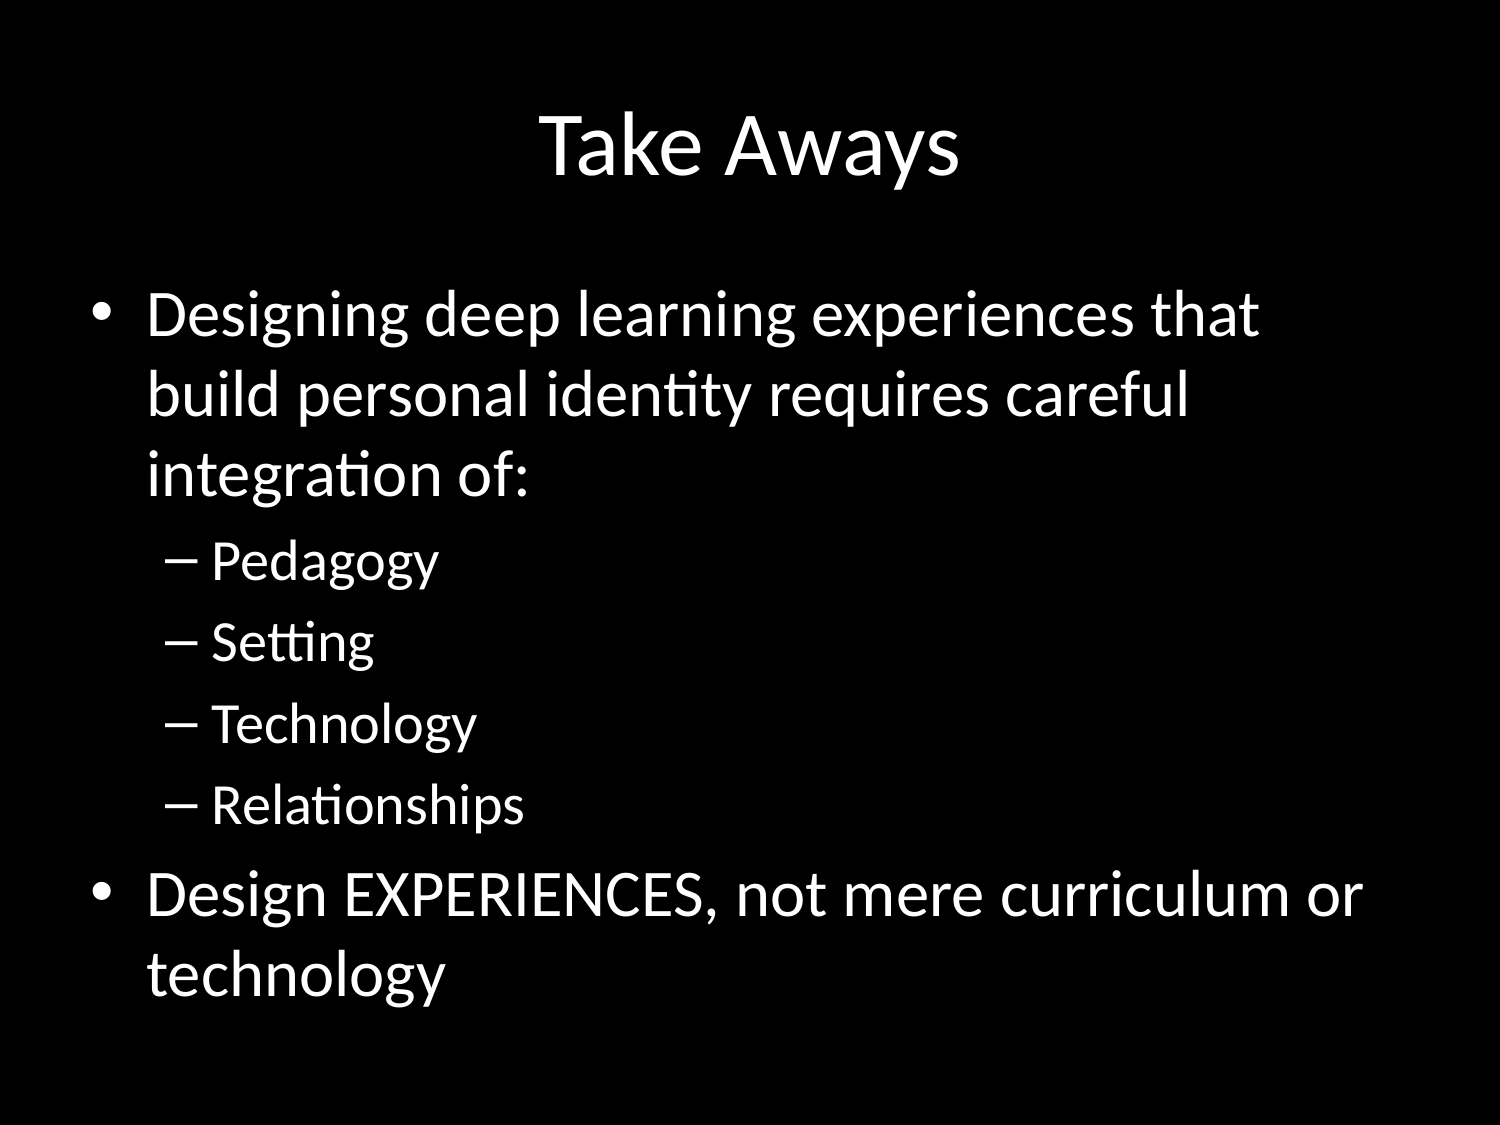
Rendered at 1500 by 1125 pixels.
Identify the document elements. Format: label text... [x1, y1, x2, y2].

title Take Aways [75, 45, 1425, 233]
list Designing deep learning experiences that build personal identity requires careful integration of: Pedagogy Setting Technology Relationships Design EXPERIENCES, not mere curriculum or technology [75, 262, 1425, 1063]
